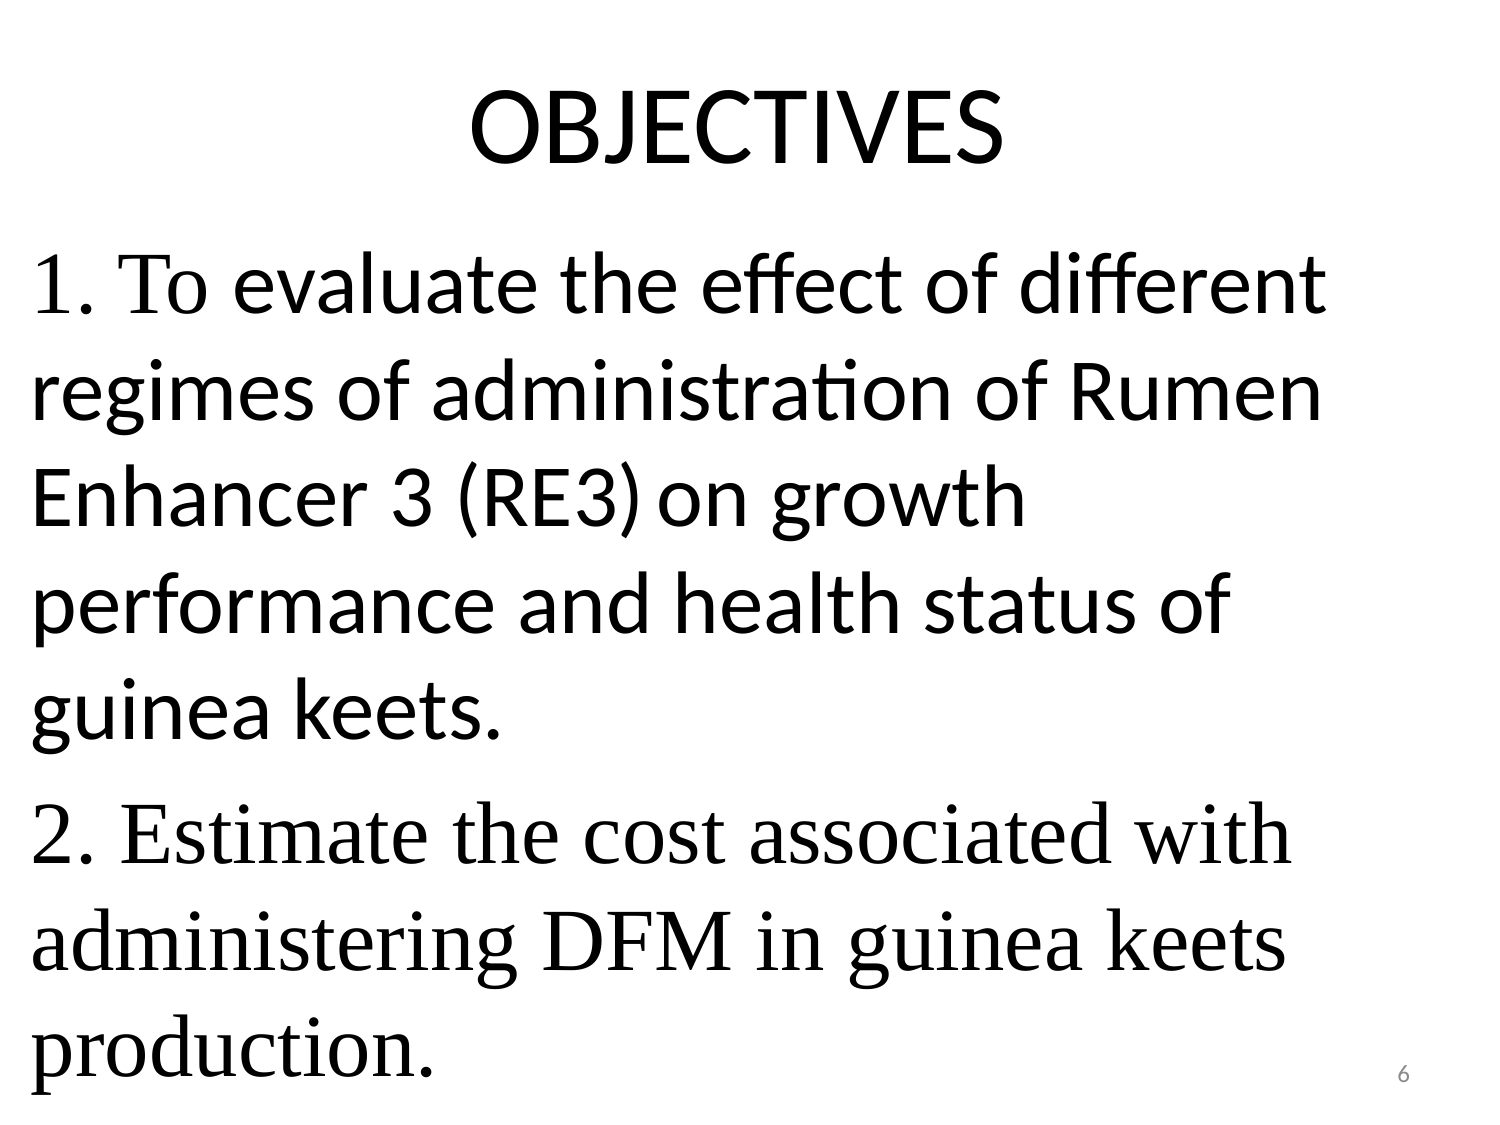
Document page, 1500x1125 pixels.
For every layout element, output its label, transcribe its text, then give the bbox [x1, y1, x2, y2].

list 1. To evaluate the effect of different regimes of administration of Rumen Enhancer 3 (RE3) on growth performance and health status of guinea keets. 2. Estimate the cost associated with administering DFM in guinea keets production. [15, 217, 1468, 1107]
title OBJECTIVES [62, 24, 1413, 213]
slide_number 6 [1074, 1042, 1425, 1103]
